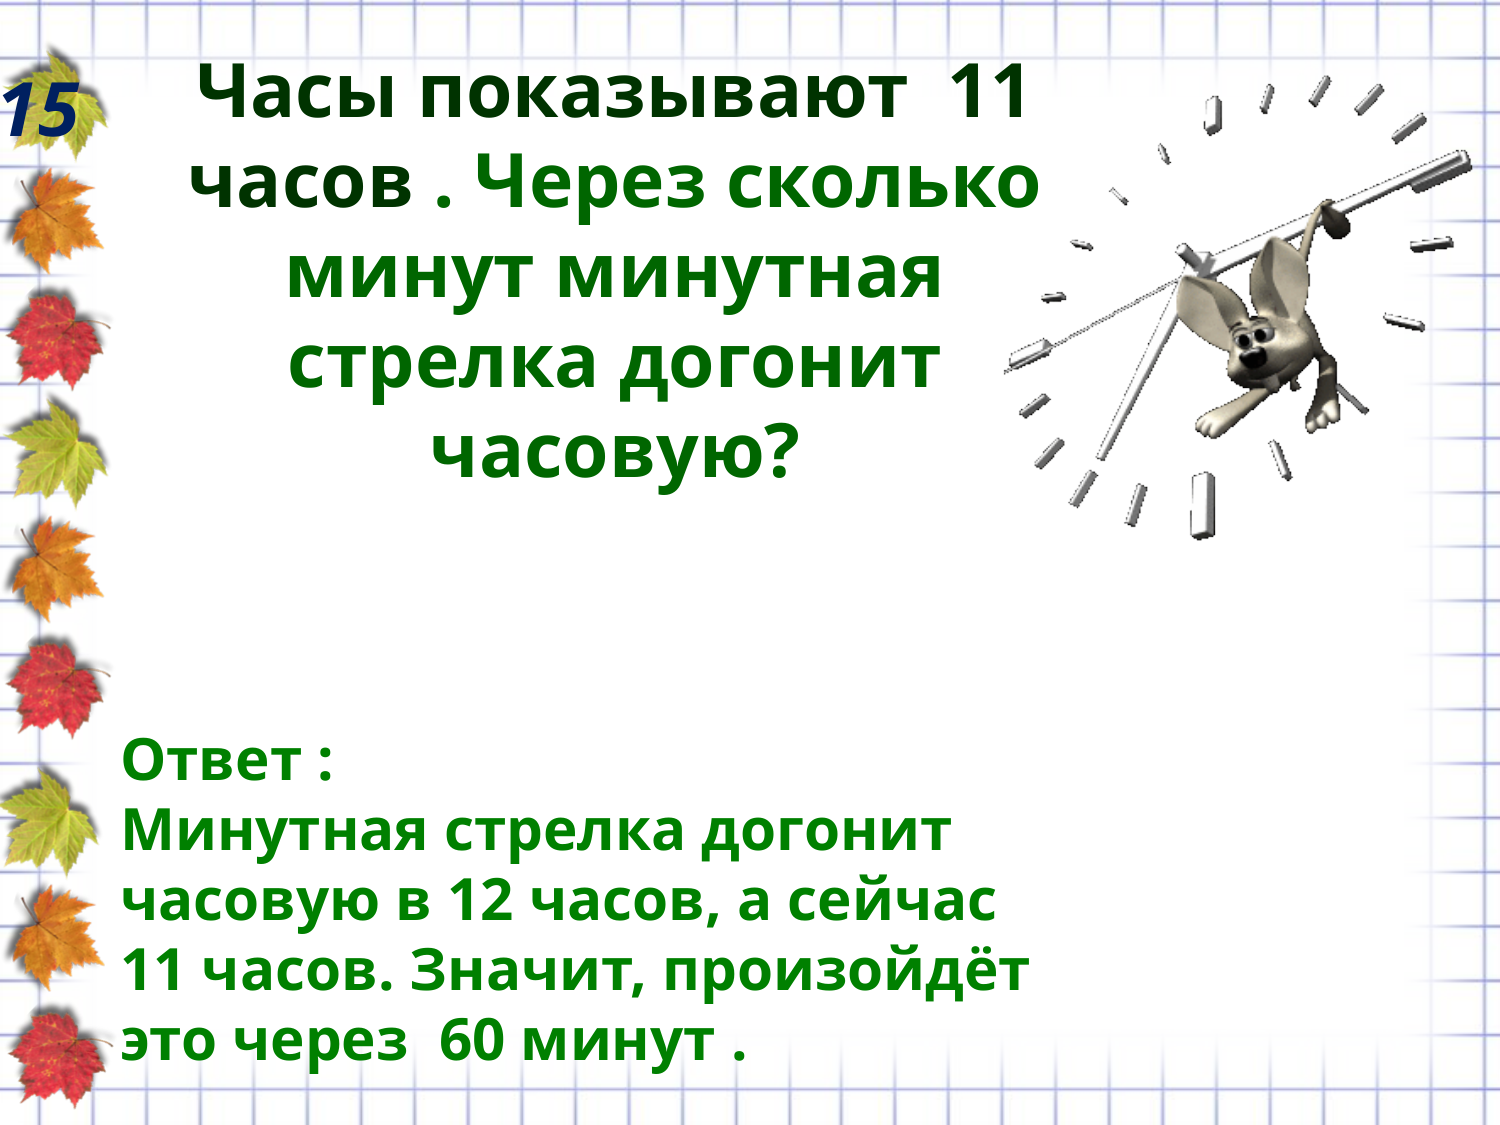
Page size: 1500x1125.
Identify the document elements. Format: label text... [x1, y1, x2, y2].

text_box [118, 571, 1468, 1093]
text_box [118, 571, 1478, 1103]
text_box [118, 571, 1472, 1097]
text_box Ответ : Минутная стрелка догонит часовую в 12 часов, а сейчас 11 часов. Значит, произойдёт это через 60 минут . [105, 714, 1055, 1080]
text_box 2 [118, 571, 1463, 1088]
picture [0, 0, 1500, 1125]
text_box 15 [0, 54, 117, 160]
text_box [118, 23, 1447, 33]
text_box Ответ: 3131 , 5252 - всего 2 числа. [118, 571, 1460, 1085]
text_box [118, 29, 1430, 33]
text_box Часы показывают 11 часов . Через сколько минут минутная стрелка догонит часовую? [117, 35, 970, 500]
